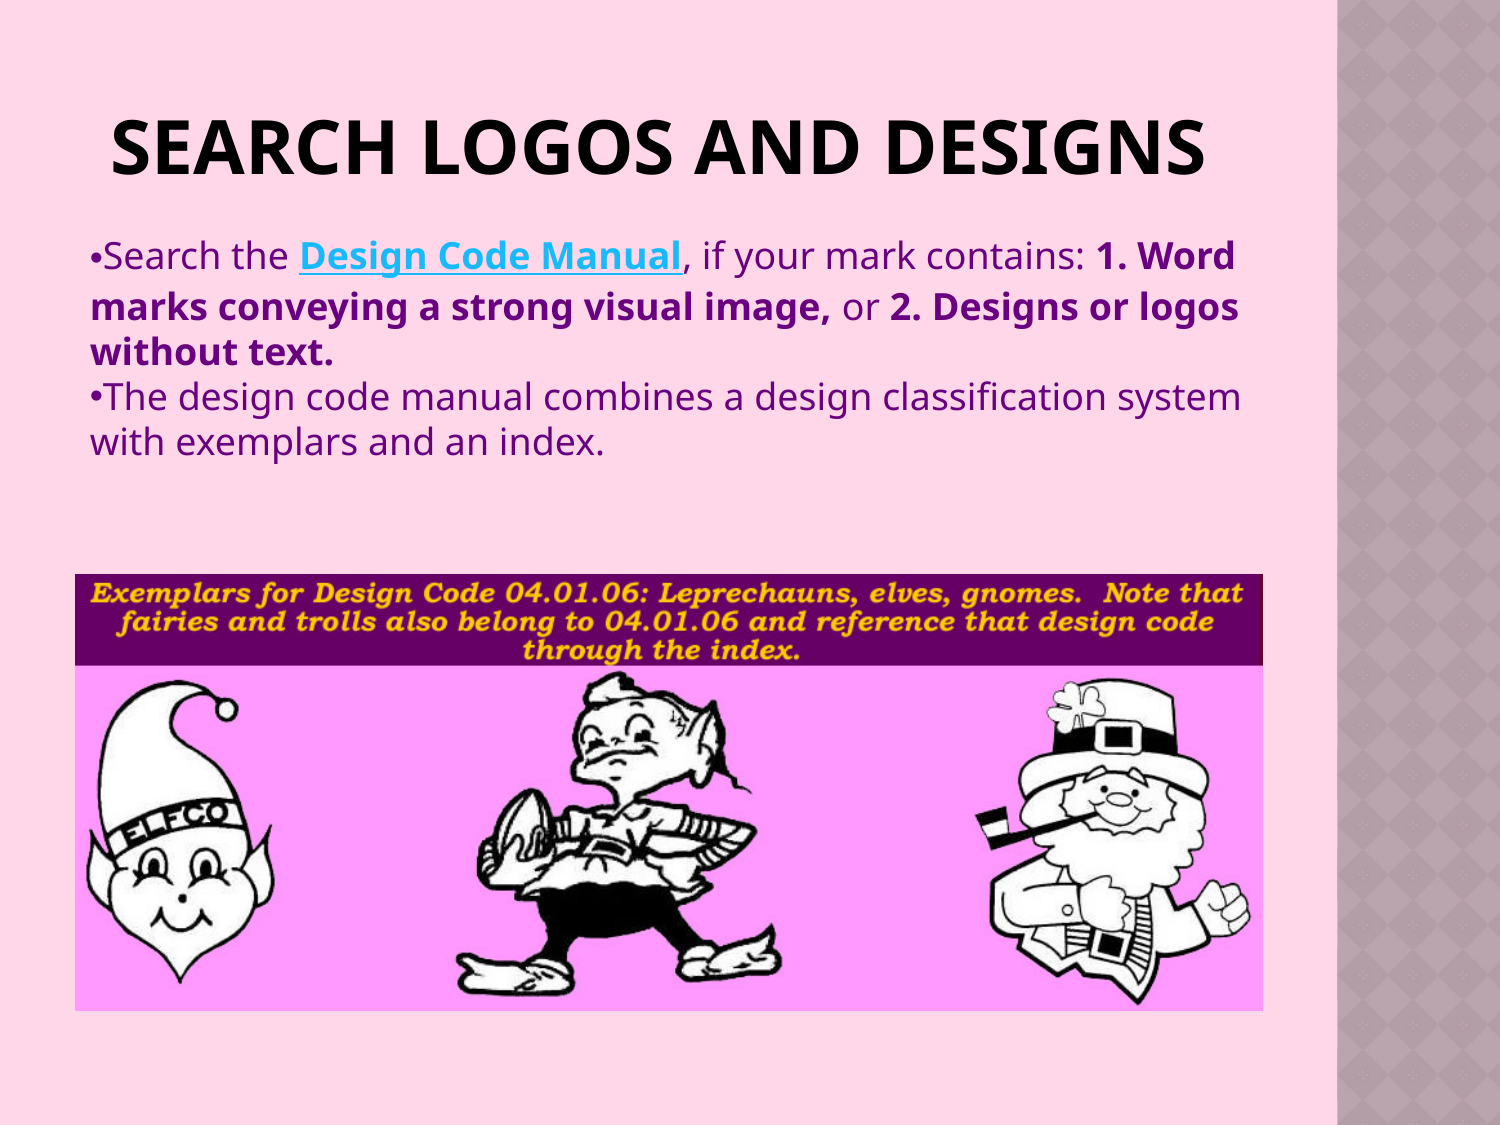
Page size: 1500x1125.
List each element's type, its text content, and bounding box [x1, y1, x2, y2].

title Search logos and designs [75, 52, 1263, 224]
text_box Search the Design Code Manual, if your mark contains: 1. Word marks conveying a strong visual image, or 2. Designs or logos without text. The design code manual combines a design classification system with exemplars and an index. [74, 224, 1263, 516]
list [74, 574, 1263, 1011]
